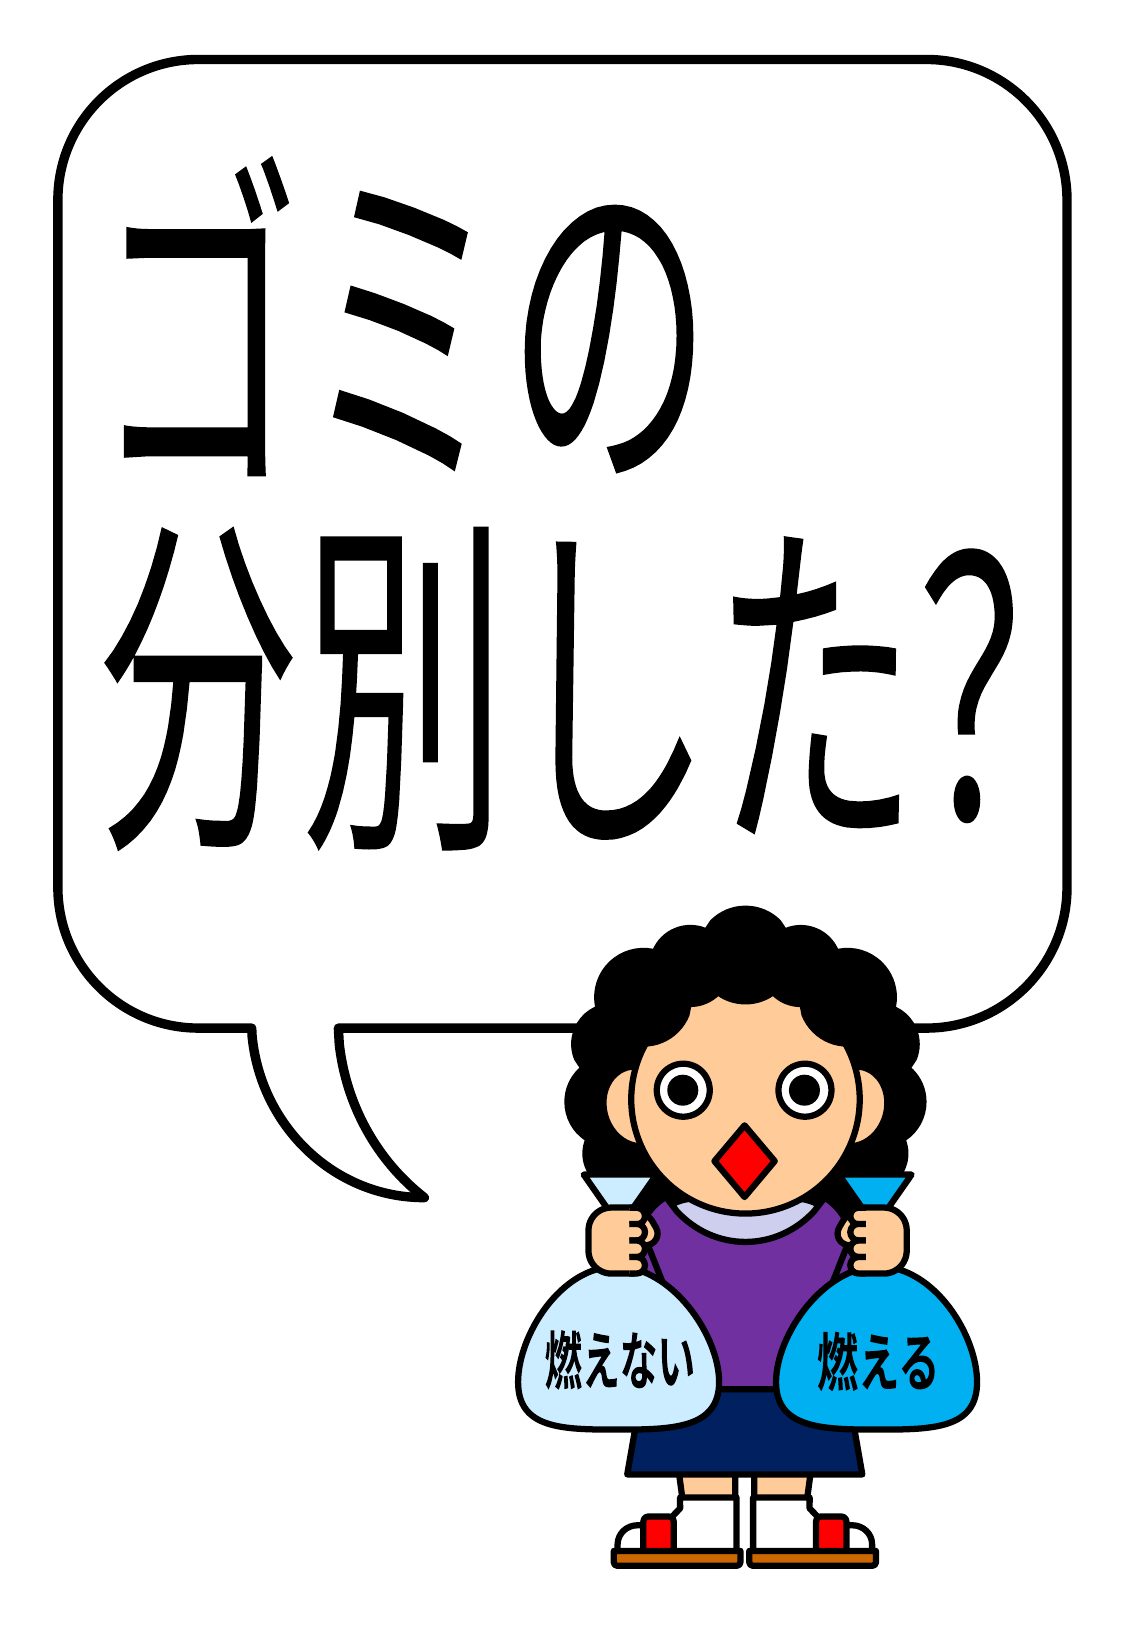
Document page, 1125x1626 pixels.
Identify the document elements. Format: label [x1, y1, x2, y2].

text_box [517, 908, 978, 1566]
text_box [57, 59, 1068, 1198]
